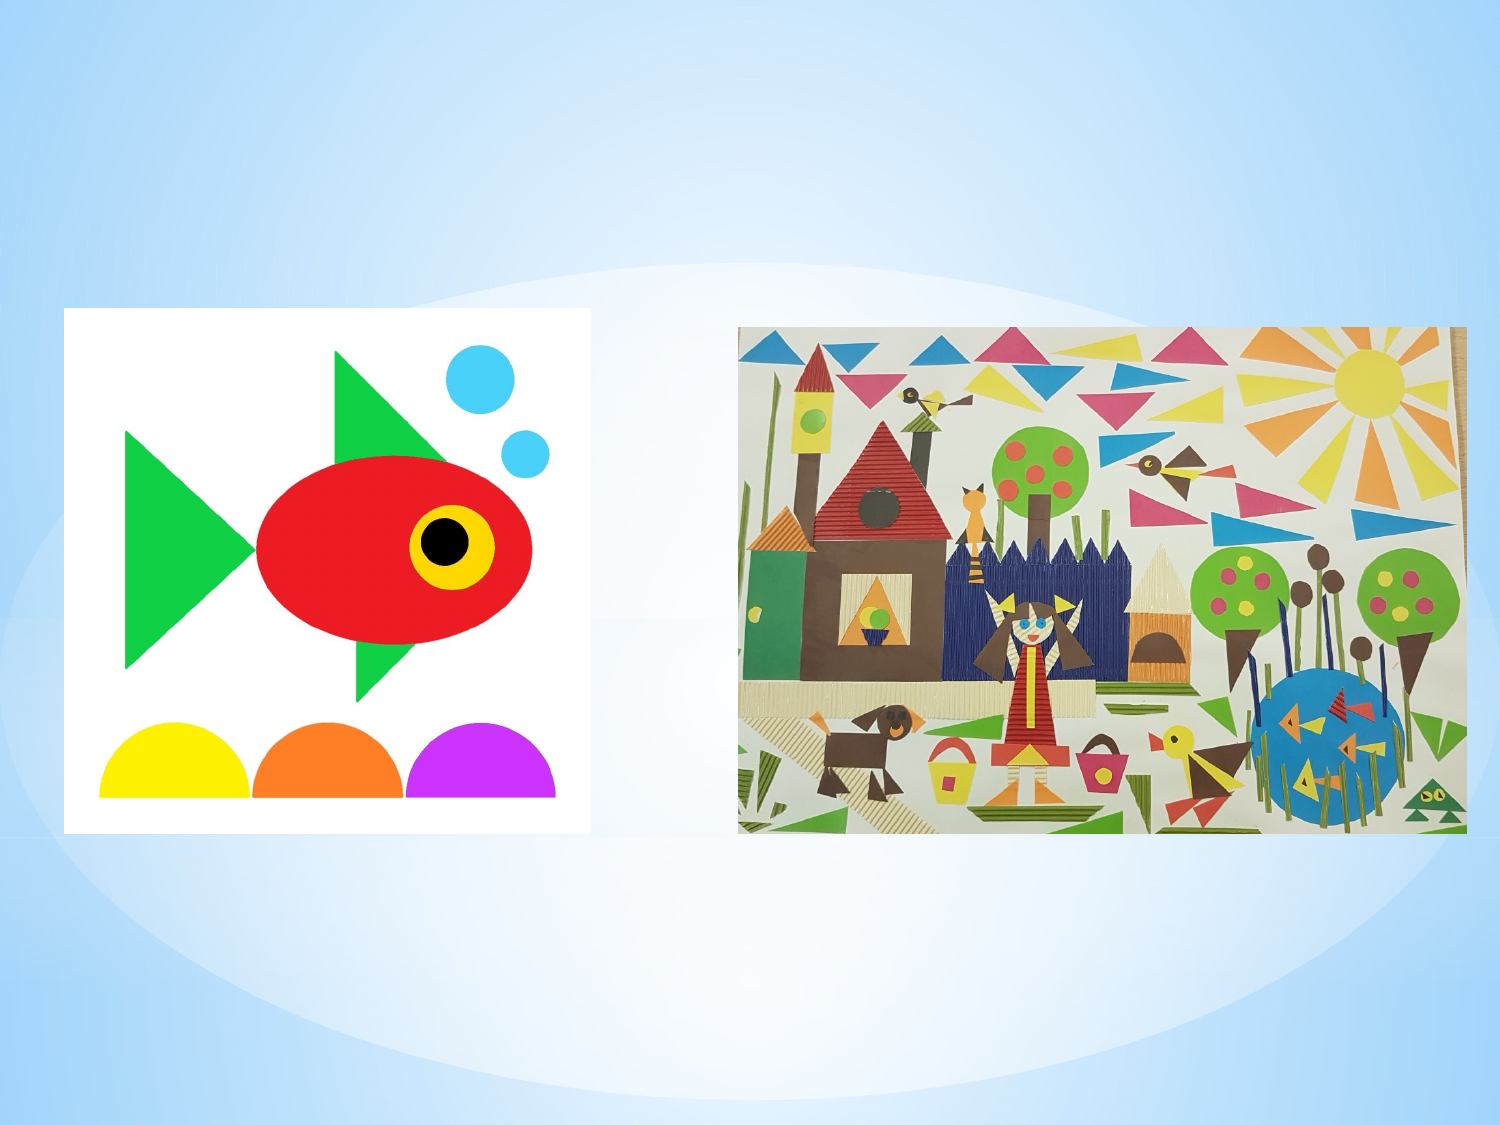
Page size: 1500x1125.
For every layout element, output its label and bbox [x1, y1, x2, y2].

picture [737, 327, 1467, 835]
picture [64, 308, 591, 835]
